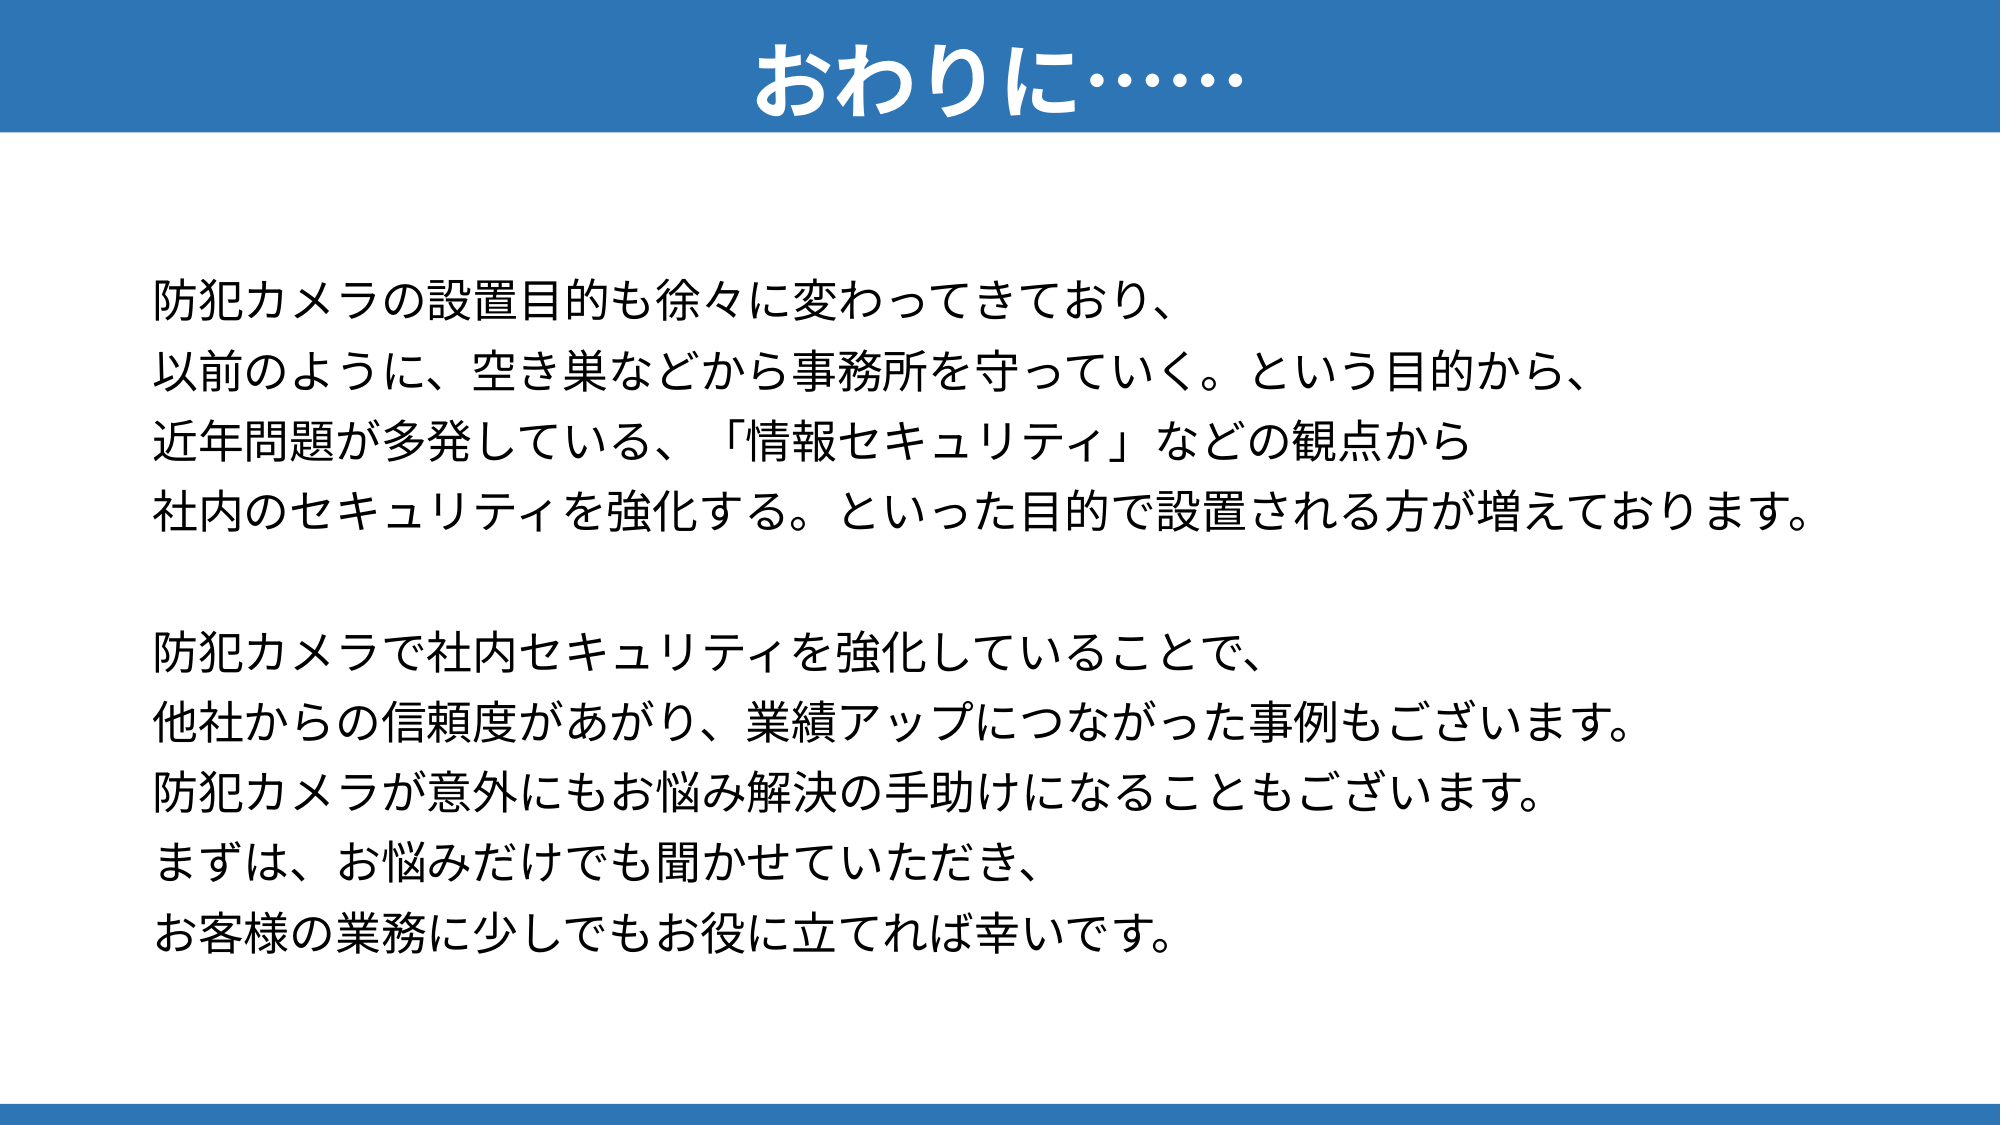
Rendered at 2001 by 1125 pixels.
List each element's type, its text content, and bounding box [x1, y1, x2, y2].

list 防犯カメラの設置目的も徐々に変わってきており、 以前のように、空き巣などから事務所を守っていく。という目的から、 近年問題が多発している、「情報セキュリティ」などの観点から 社内のセキュリティを強化する。といった目的で設置される方が増えております。 防犯カメラで社内セキュリティを強化していることで、 他社からの信頼度があがり、業績アップにつながった事例もございます。 防犯カメラが意外にもお悩み解決の手助けになることもございます。 まずは、お悩みだけでも聞かせていただき、 お客様の業務に少しでもお役に立てれば幸いです。 [137, 270, 1863, 1056]
text_box おわりに…… [735, 21, 1265, 137]
text_box [0, 0, 2000, 133]
text_box [0, 1103, 2000, 1125]
